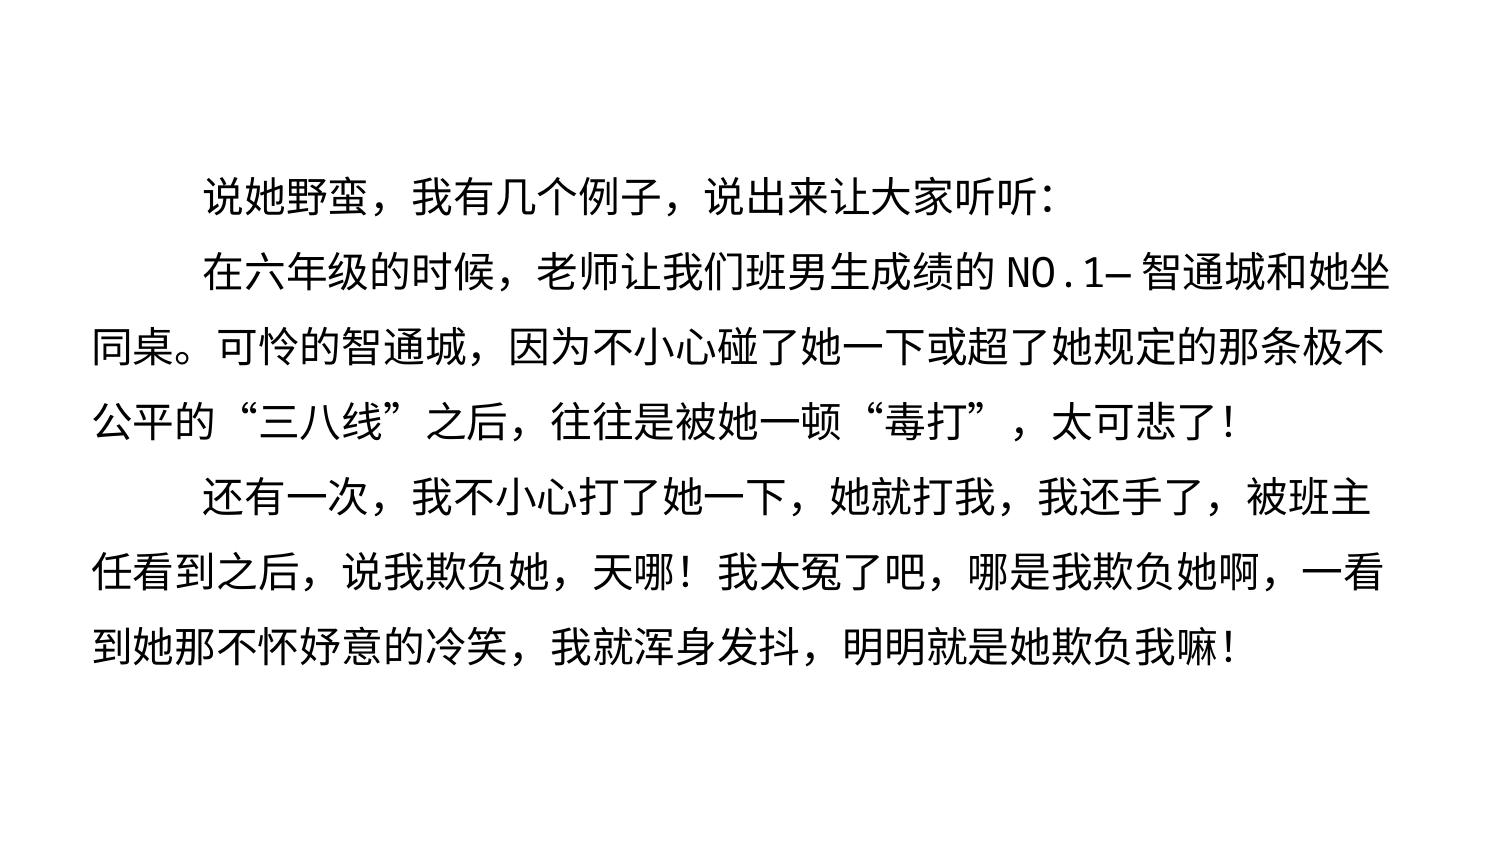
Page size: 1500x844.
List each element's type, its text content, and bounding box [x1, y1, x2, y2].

text_box 说她野蛮，我有几个例子，说出来让大家听听： 在六年级的时候，老师让我们班男生成绩的NO.1—智通城和她坐同桌。可怜的智通城，因为不小心碰了她一下或超了她规定的那条极不公平的“三八线”之后，往往是被她一顿“毒打”，太可悲了！ 还有一次，我不小心打了她一下，她就打我，我还手了，被班主任看到之后，说我欺负她，天哪！我太冤了吧，哪是我欺负她啊，一看到她那不怀妤意的冷笑，我就浑身发抖，明明就是她欺负我嘛！ [76, 138, 1424, 678]
